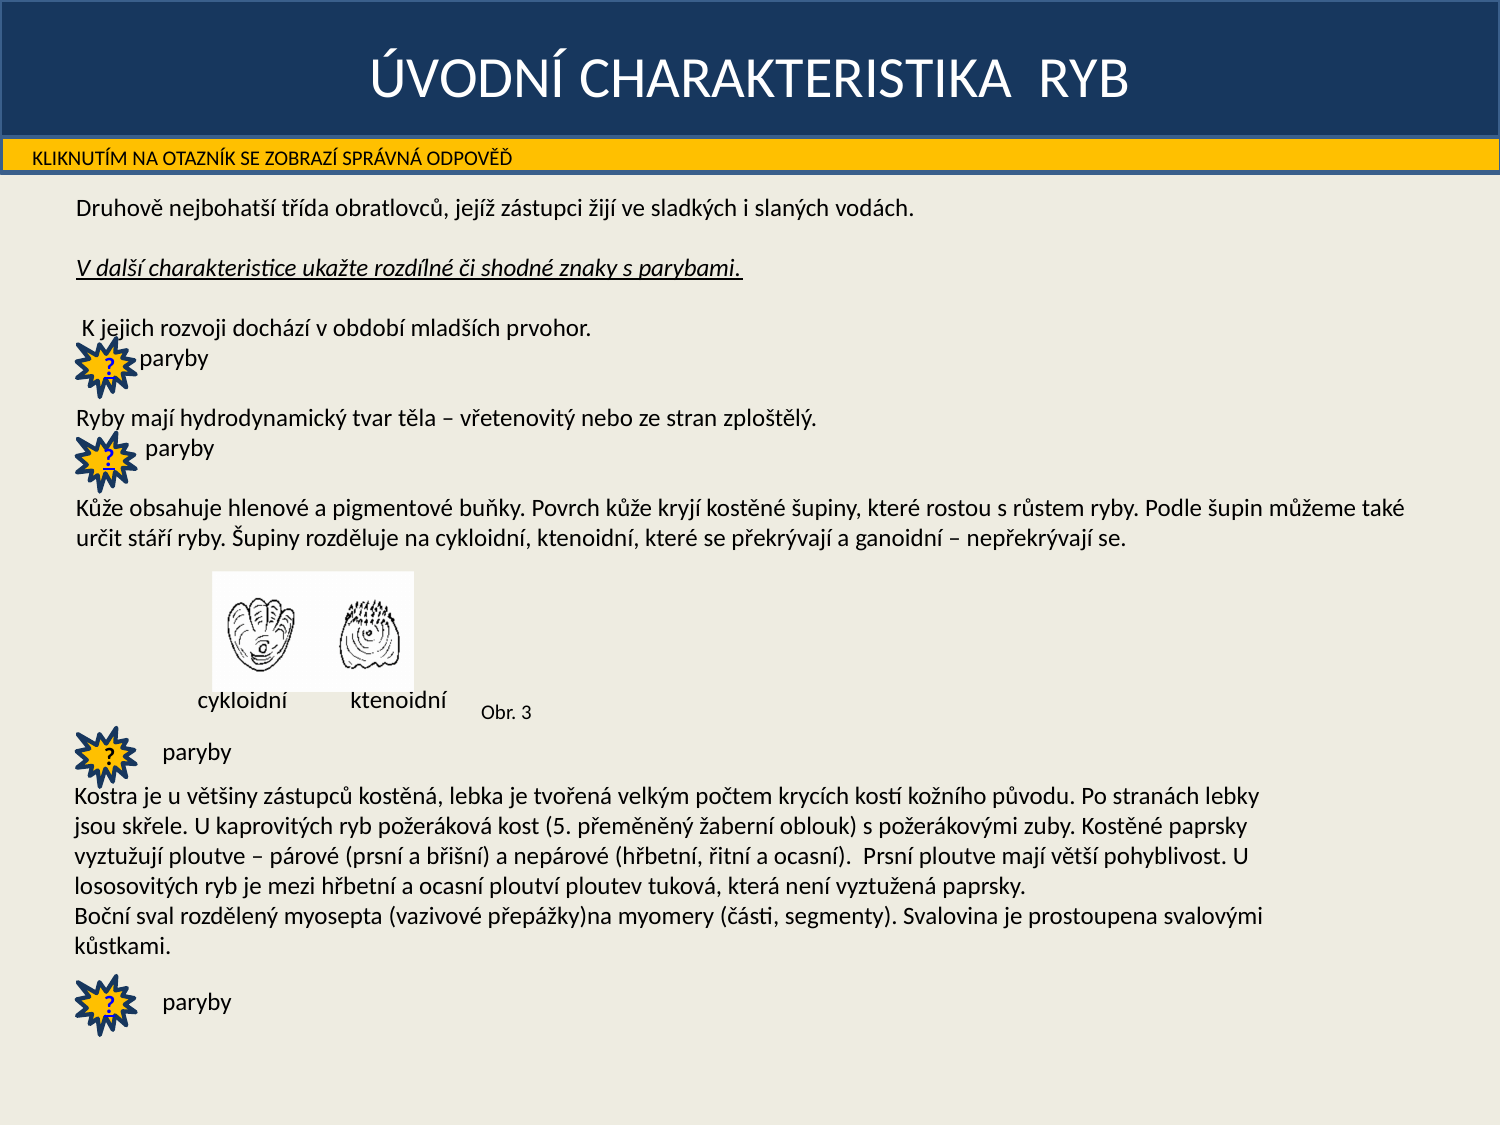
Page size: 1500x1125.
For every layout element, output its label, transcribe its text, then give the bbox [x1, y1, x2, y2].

text_box ? [88, 434, 148, 479]
text_box ? [74, 973, 138, 1038]
text_box [74, 436, 88, 475]
text_box Obr. 3 [466, 691, 561, 732]
text_box Druhově nejbohatší třída obratlovců, jejíž zástupci žijí ve sladkých i slaných vodách. V další charakteristice ukažte rozdílné či shodné znaky s parybami. K jejich rozvoji dochází v období mladších prvohor. paryby Ryby mají hydrodynamický tvar těla – vřetenovitý nebo ze stran zploštělý. paryby Kůže obsahuje hlenové a pigmentové buňky. Povrch kůže kryjí kostěné šupiny, které rostou s růstem ryby. Podle šupin můžeme také určit stáří ryby. Šupiny rozděluje na cykloidní, ktenoidní, které se překrývají a ganoidní – nepřekrývají se. [61, 184, 1432, 699]
text_box ? [74, 336, 138, 400]
picture [212, 571, 414, 692]
text_box paryby [147, 977, 278, 1023]
title ÚVODNÍ CHARAKTERISTIKA RYB [0, 0, 1500, 135]
text_box [0, 135, 1500, 175]
text_box Kostra je u většiny zástupců kostěná, lebka je tvořená velkým počtem krycích kostí kožního původu. Po stranách lebky jsou skřele. U kaprovitých ryb požeráková kost (5. přeměněný žaberní oblouk) s požerákovými zuby. Kostěné paprsky vyztužují ploutve – párové (prsní a břišní) a nepárové (hřbetní, řitní a ocasní). Prsní ploutve mají větší pohyblivost. U lososovitých ryb je mezi hřbetní a ocasní ploutví ploutev tuková, která není vyztužená paprsky. Boční sval rozdělený myosepta (vazivové přepážky)na myomery (části, segmenty). Svalovina je prostoupena svalovými kůstkami. [59, 772, 1292, 968]
text_box ? [74, 725, 138, 772]
text_box KLIKNUTÍM NA OTAZNÍK SE ZOBRAZÍ SPRÁVNÁ ODPOVĚĎ [17, 137, 715, 177]
text_box paryby [147, 727, 337, 772]
text_box cykloidní ktenoidní [183, 675, 538, 751]
text_box [119, 479, 129, 484]
text_box [87, 478, 117, 494]
